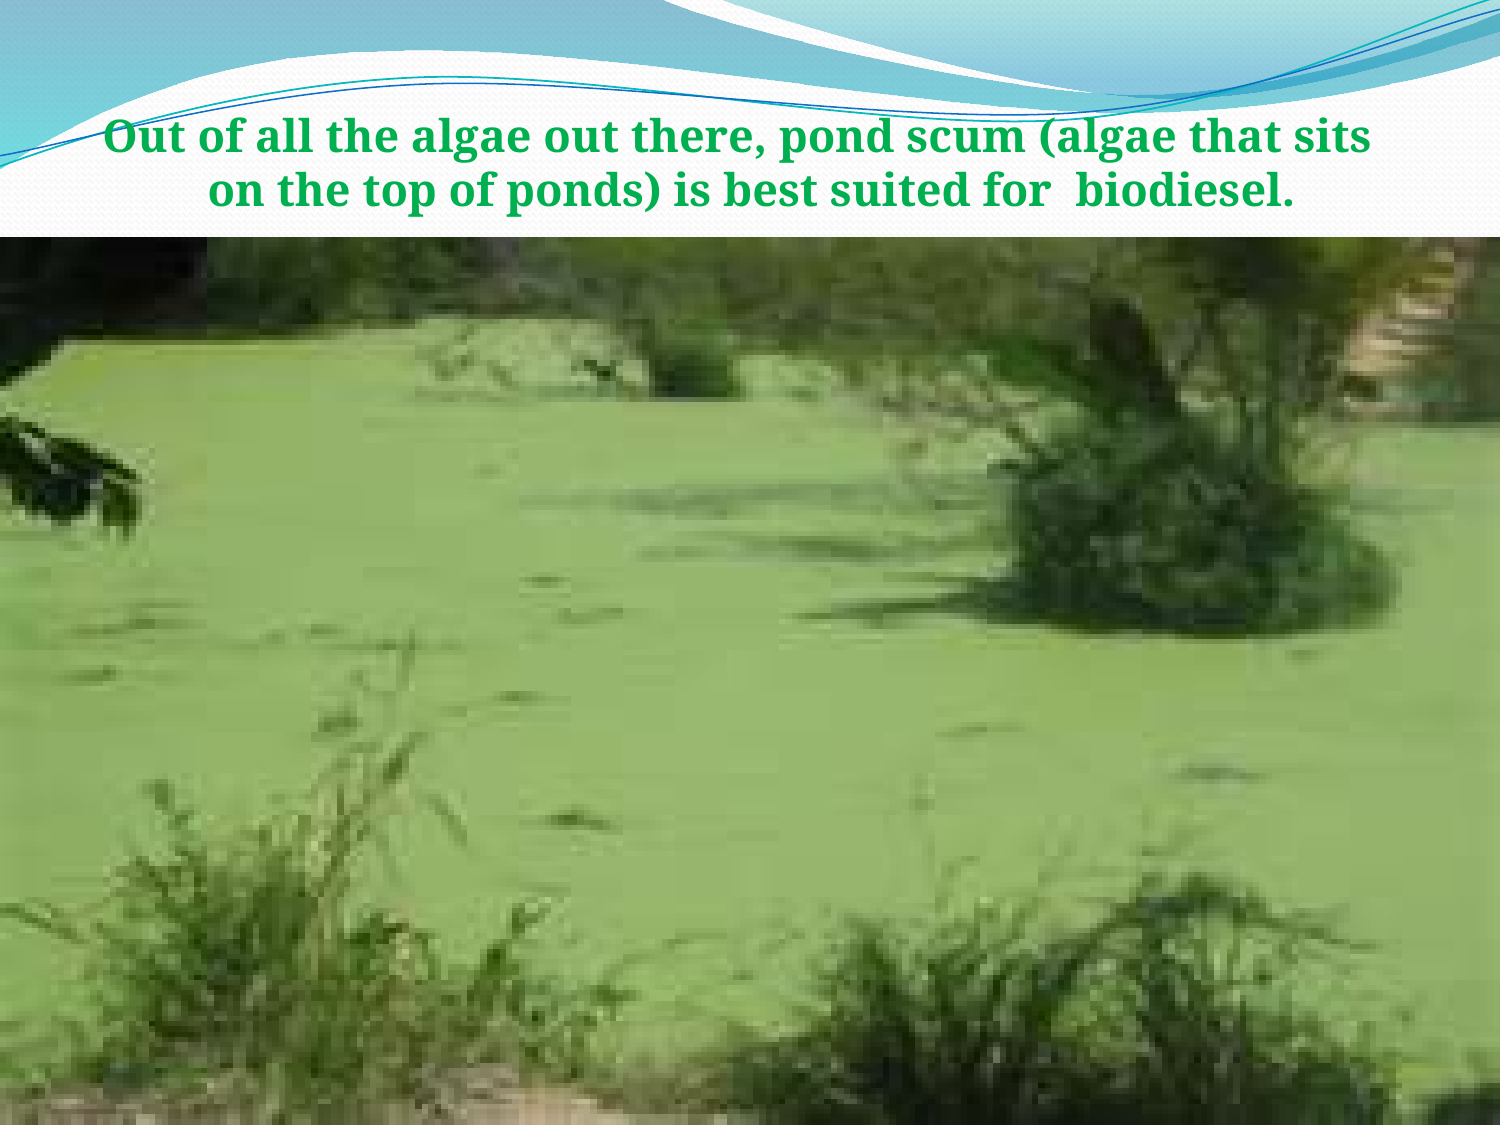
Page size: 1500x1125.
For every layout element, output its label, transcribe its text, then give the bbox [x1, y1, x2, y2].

list Out of all the algae out there, pond scum (algae that sits on the top of ponds) is best suited for biodiesel. [62, 99, 1413, 237]
picture [0, 237, 1500, 1125]
